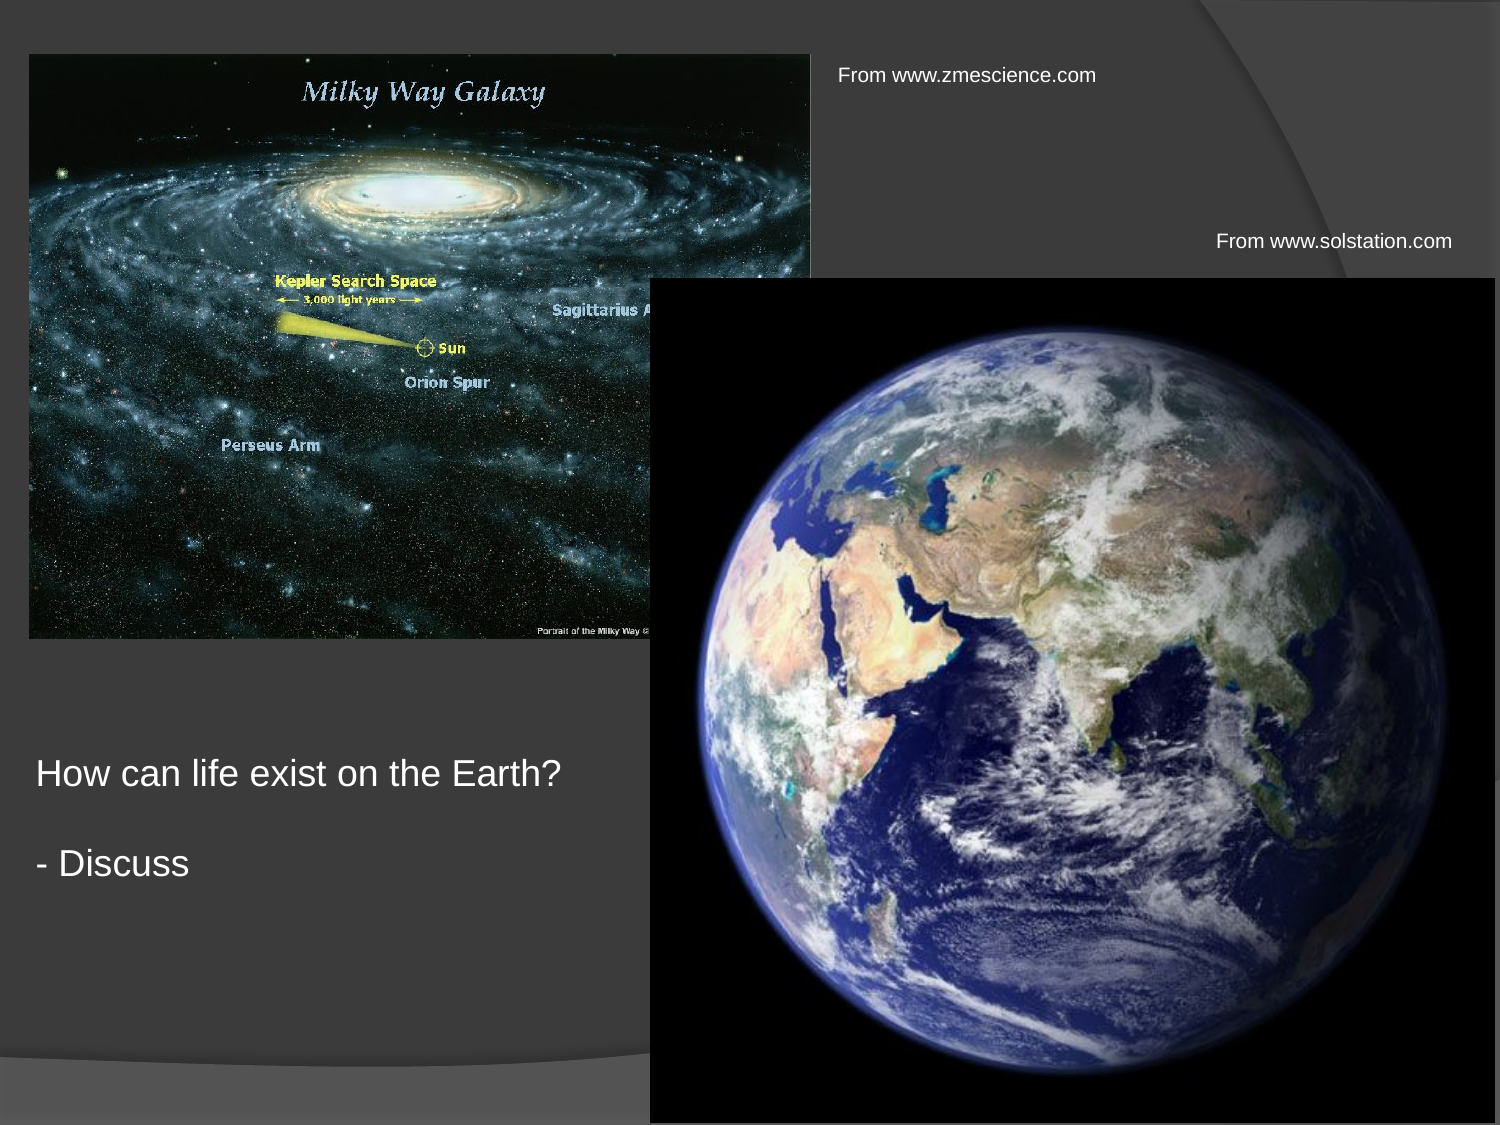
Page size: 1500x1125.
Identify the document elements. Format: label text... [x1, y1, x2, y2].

text_box How can life exist on the Earth? - Discuss [20, 741, 577, 892]
picture [650, 278, 1495, 1123]
text_box From www.solstation.com [1201, 219, 1468, 260]
picture [29, 54, 811, 640]
text_box From www.zmescience.com [823, 54, 1112, 95]
